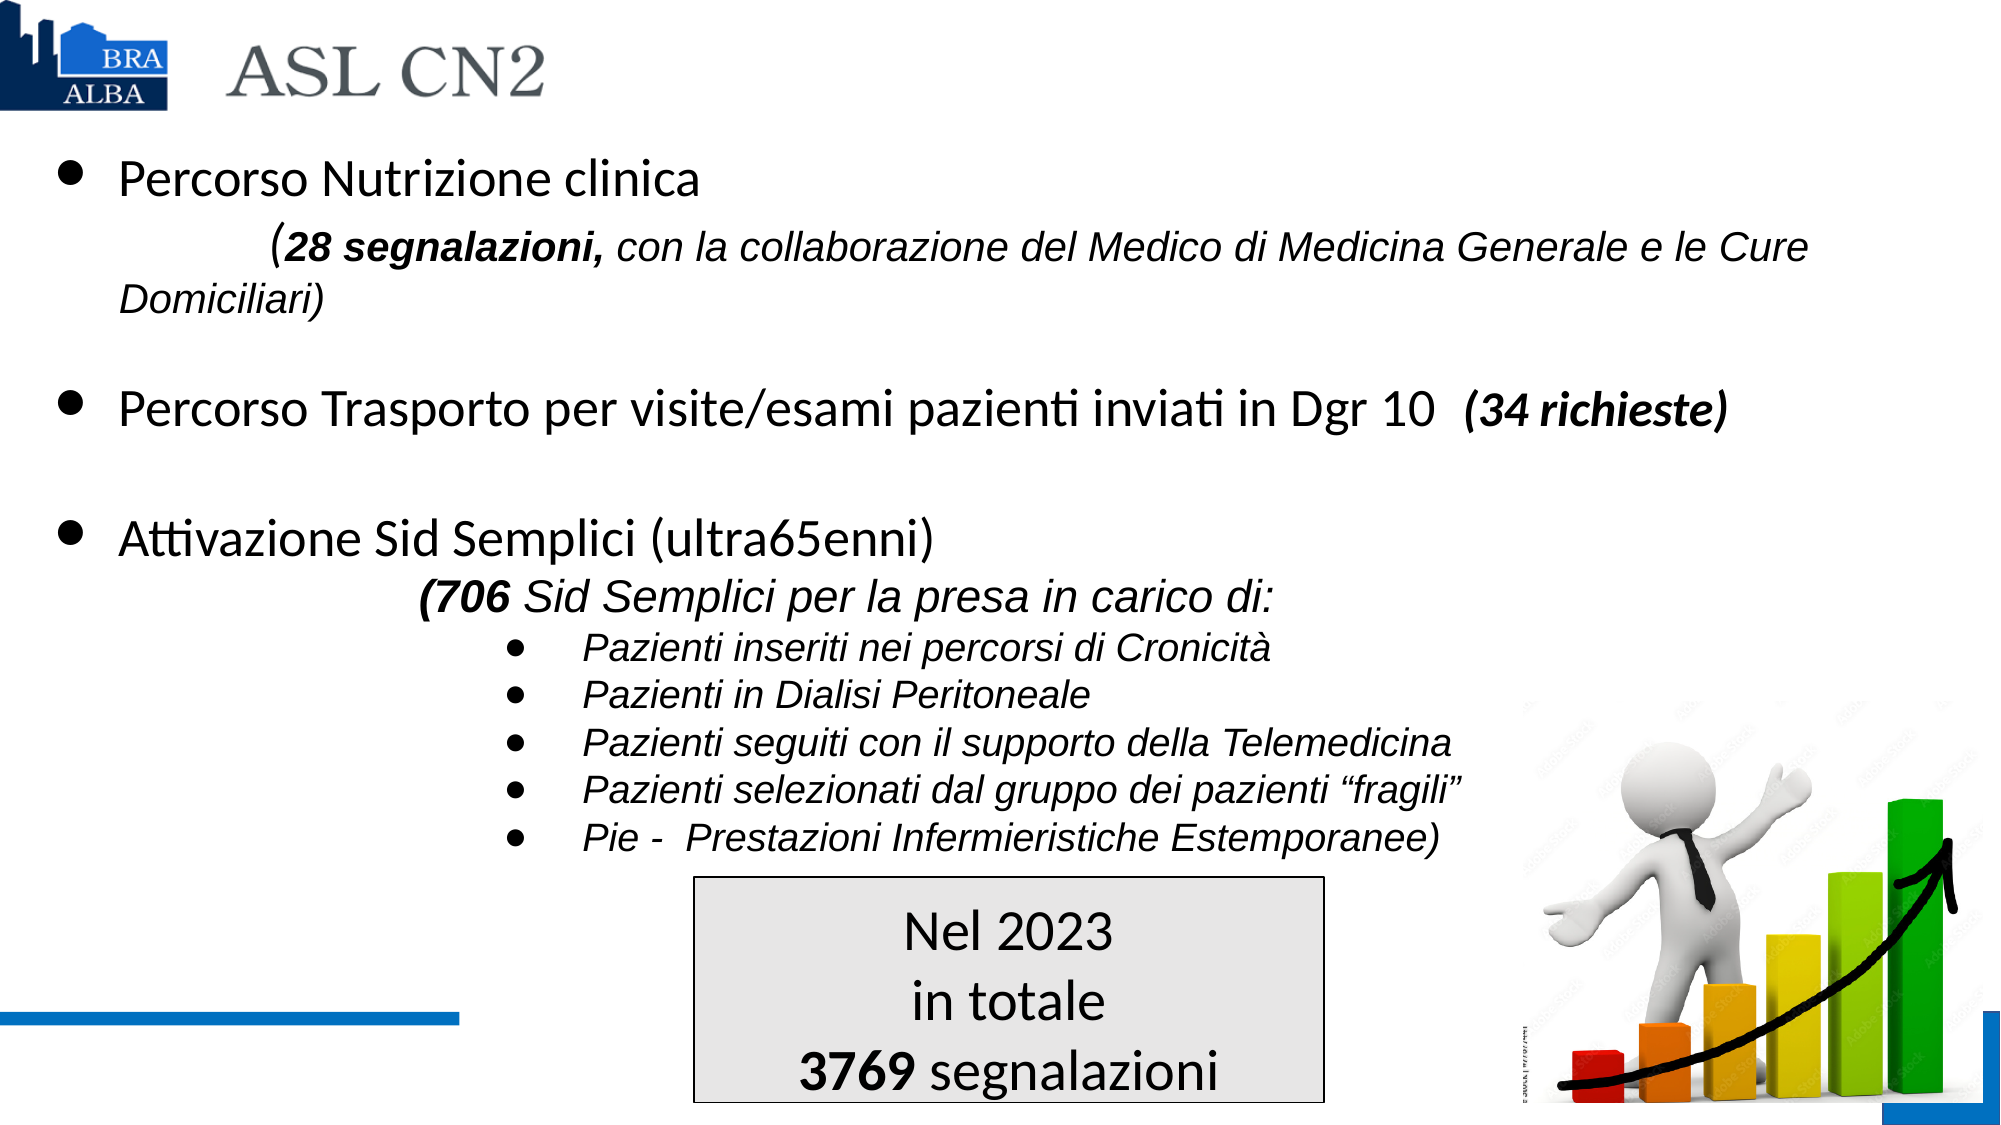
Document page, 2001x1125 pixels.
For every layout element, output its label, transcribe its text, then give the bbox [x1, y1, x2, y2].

picture [0, 0, 545, 112]
text_box Nel 2023 in totale 3769 segnalazioni [694, 877, 1324, 1103]
text_box [0, 1011, 460, 1026]
text_box Percorso Nutrizione clinica (28 segnalazioni, con la collaborazione del Medico di Medicina Generale e le Cure Domiciliari) Percorso Trasporto per visite/esami pazienti inviati in Dgr 10 (34 richieste) Attivazione Sid Semplici (ultra65enni) (706 Sid Semplici per la presa in carico di: Pazienti inseriti nei percorsi di Cronicità Pazienti in Dialisi Peritoneale Pazienti seguiti con il supporto della Telemedicina Pazienti selezionati dal gruppo dei pazienti “fragili” Pie - Prestazioni Infermieristiche Estemporanee) [28, 127, 1990, 723]
picture [1523, 701, 1984, 1103]
text_box [1882, 1012, 2000, 1125]
